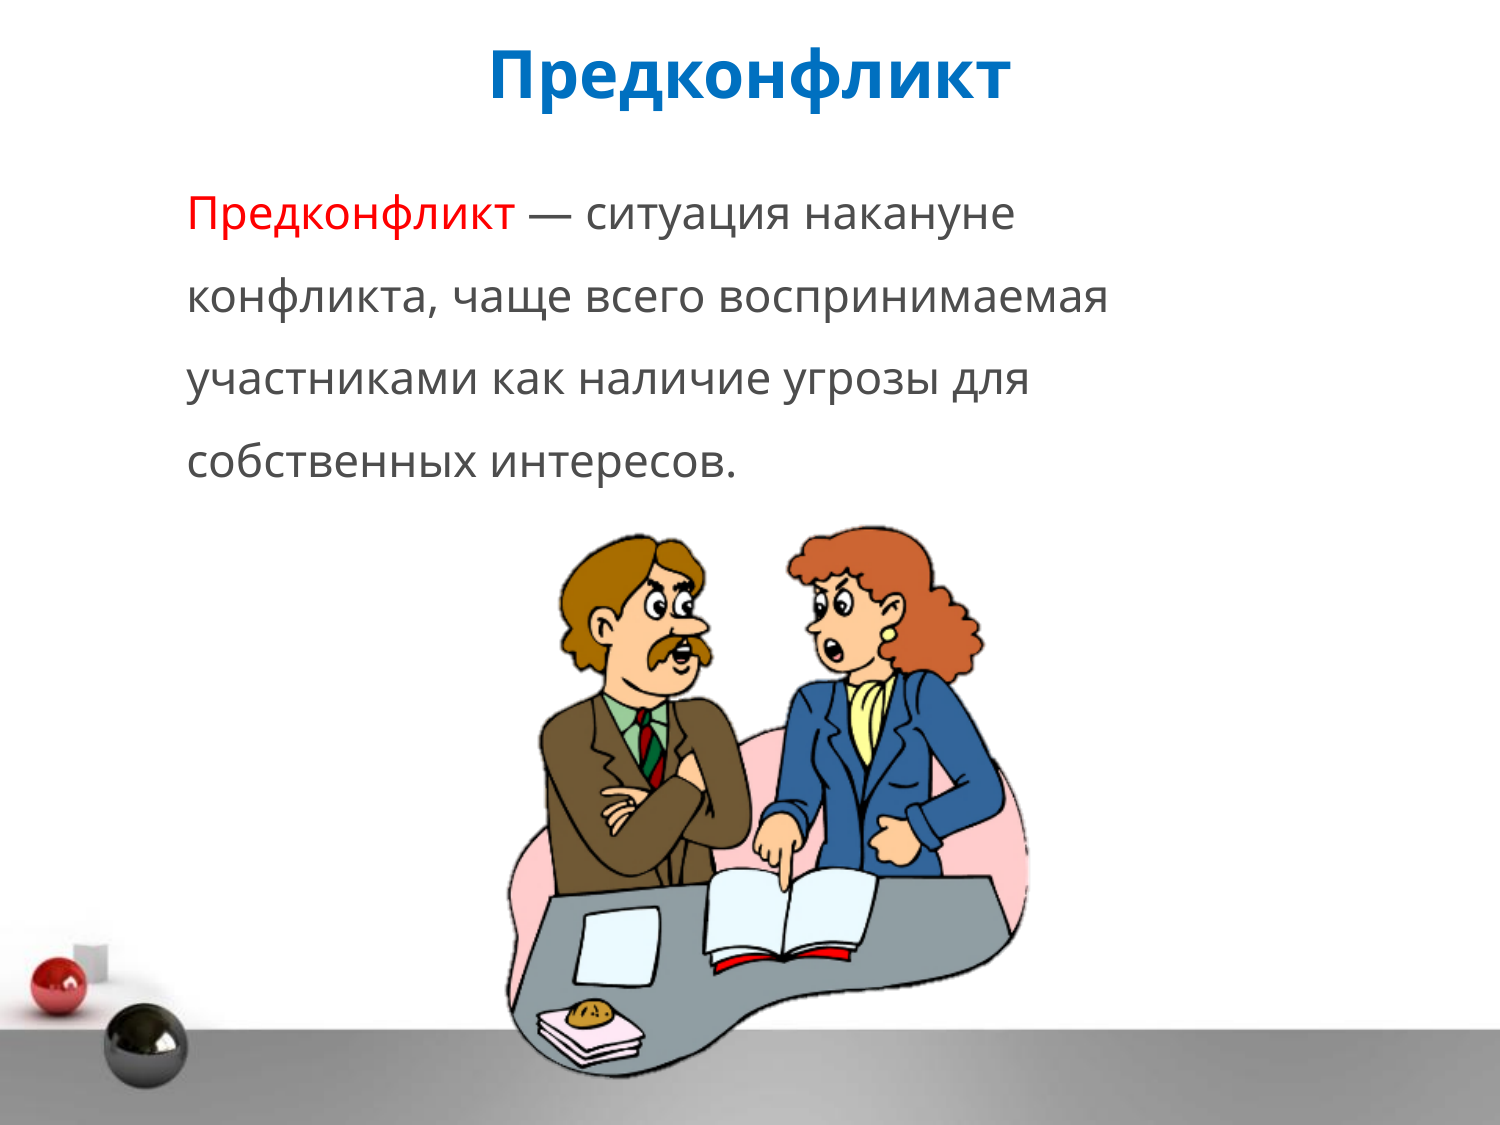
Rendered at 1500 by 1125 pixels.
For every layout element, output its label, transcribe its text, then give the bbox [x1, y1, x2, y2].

picture [0, 0, 1500, 1125]
list Предконфликт — ситуация накануне конфликта, чаще всего воспринимаемая участниками как наличие угрозы для собственных интересов. [170, 148, 1282, 988]
title Предконфликт [76, 18, 1424, 126]
